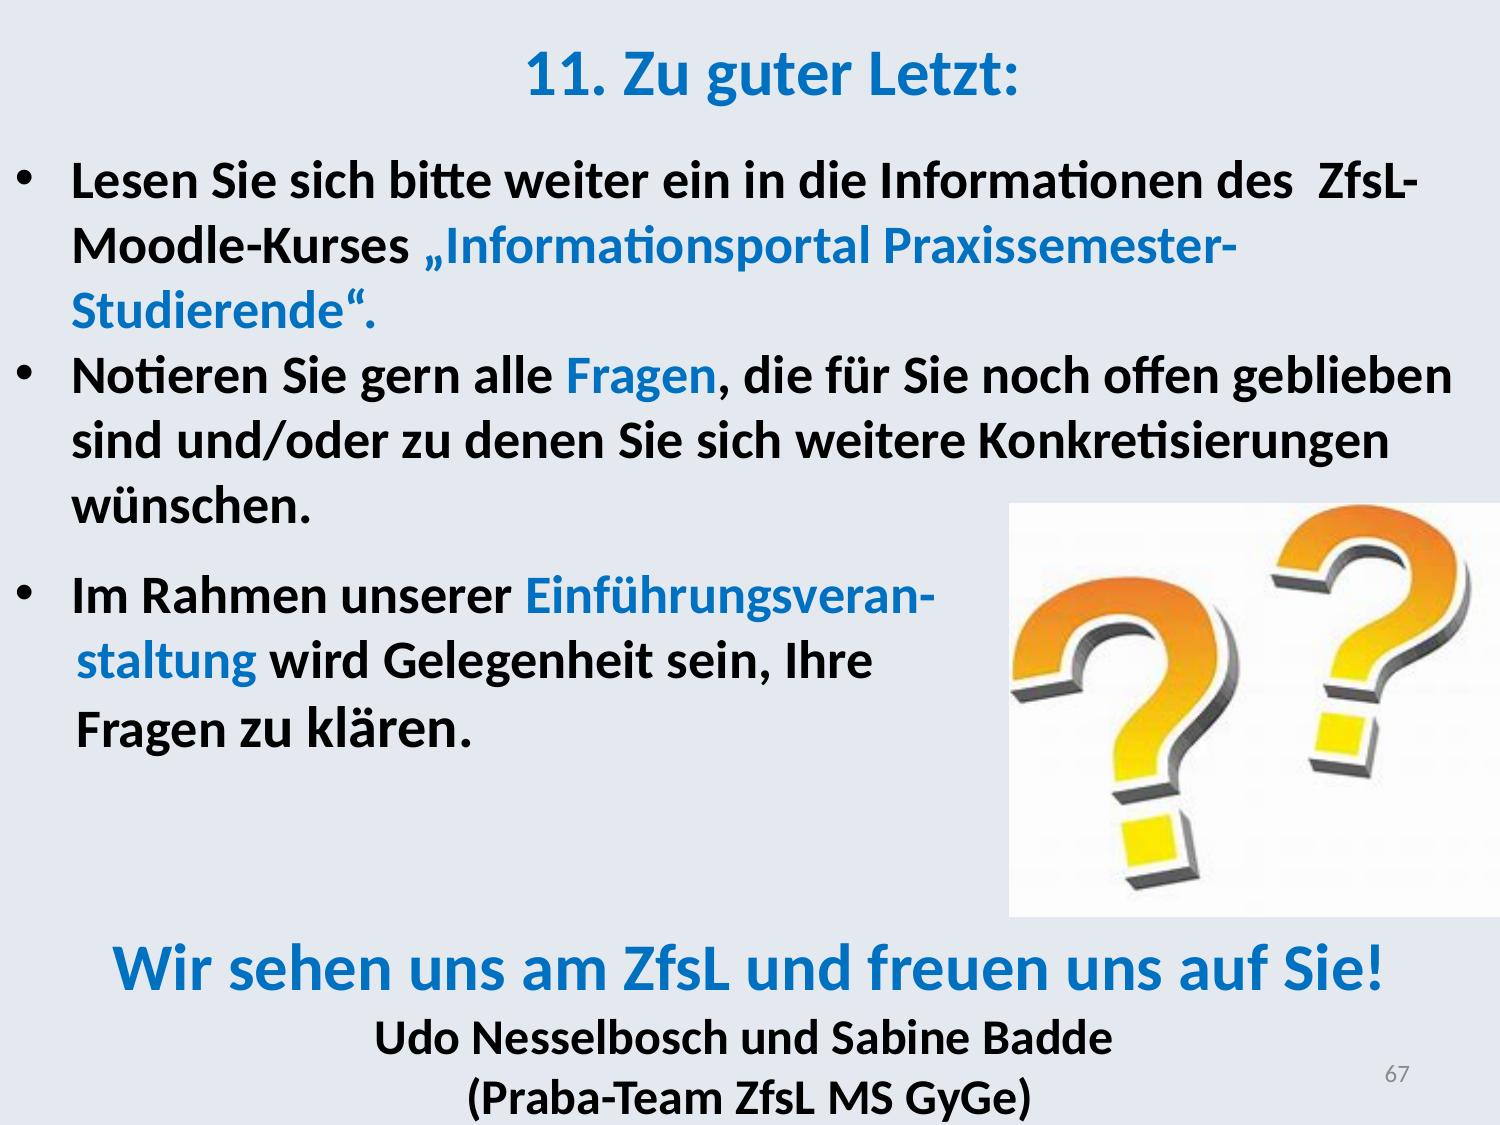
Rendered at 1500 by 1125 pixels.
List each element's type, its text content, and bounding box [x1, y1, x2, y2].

slide_number 67 [1074, 1042, 1425, 1103]
picture [1009, 503, 1500, 918]
title 11. Zu guter Letzt: [0, 0, 1500, 137]
text_box Lesen Sie sich bitte weiter ein in die Informationen des ZfsL-Moodle-Kurses „Informationsportal Praxissemester-Studierende“. Notieren Sie gern alle Fragen, die für Sie noch offen geblieben sind und/oder zu denen Sie sich weitere Konkretisierungen wünschen. Im Rahmen unserer Einführungsveran- staltung wird Gelegenheit sein, Ihre Fragen zu klären. Wir sehen uns am ZfsL und freuen uns auf Sie! Udo Nesselbosch und Sabine Badde (Praba-Team ZfsL MS GyGe) [0, 137, 1500, 1125]
